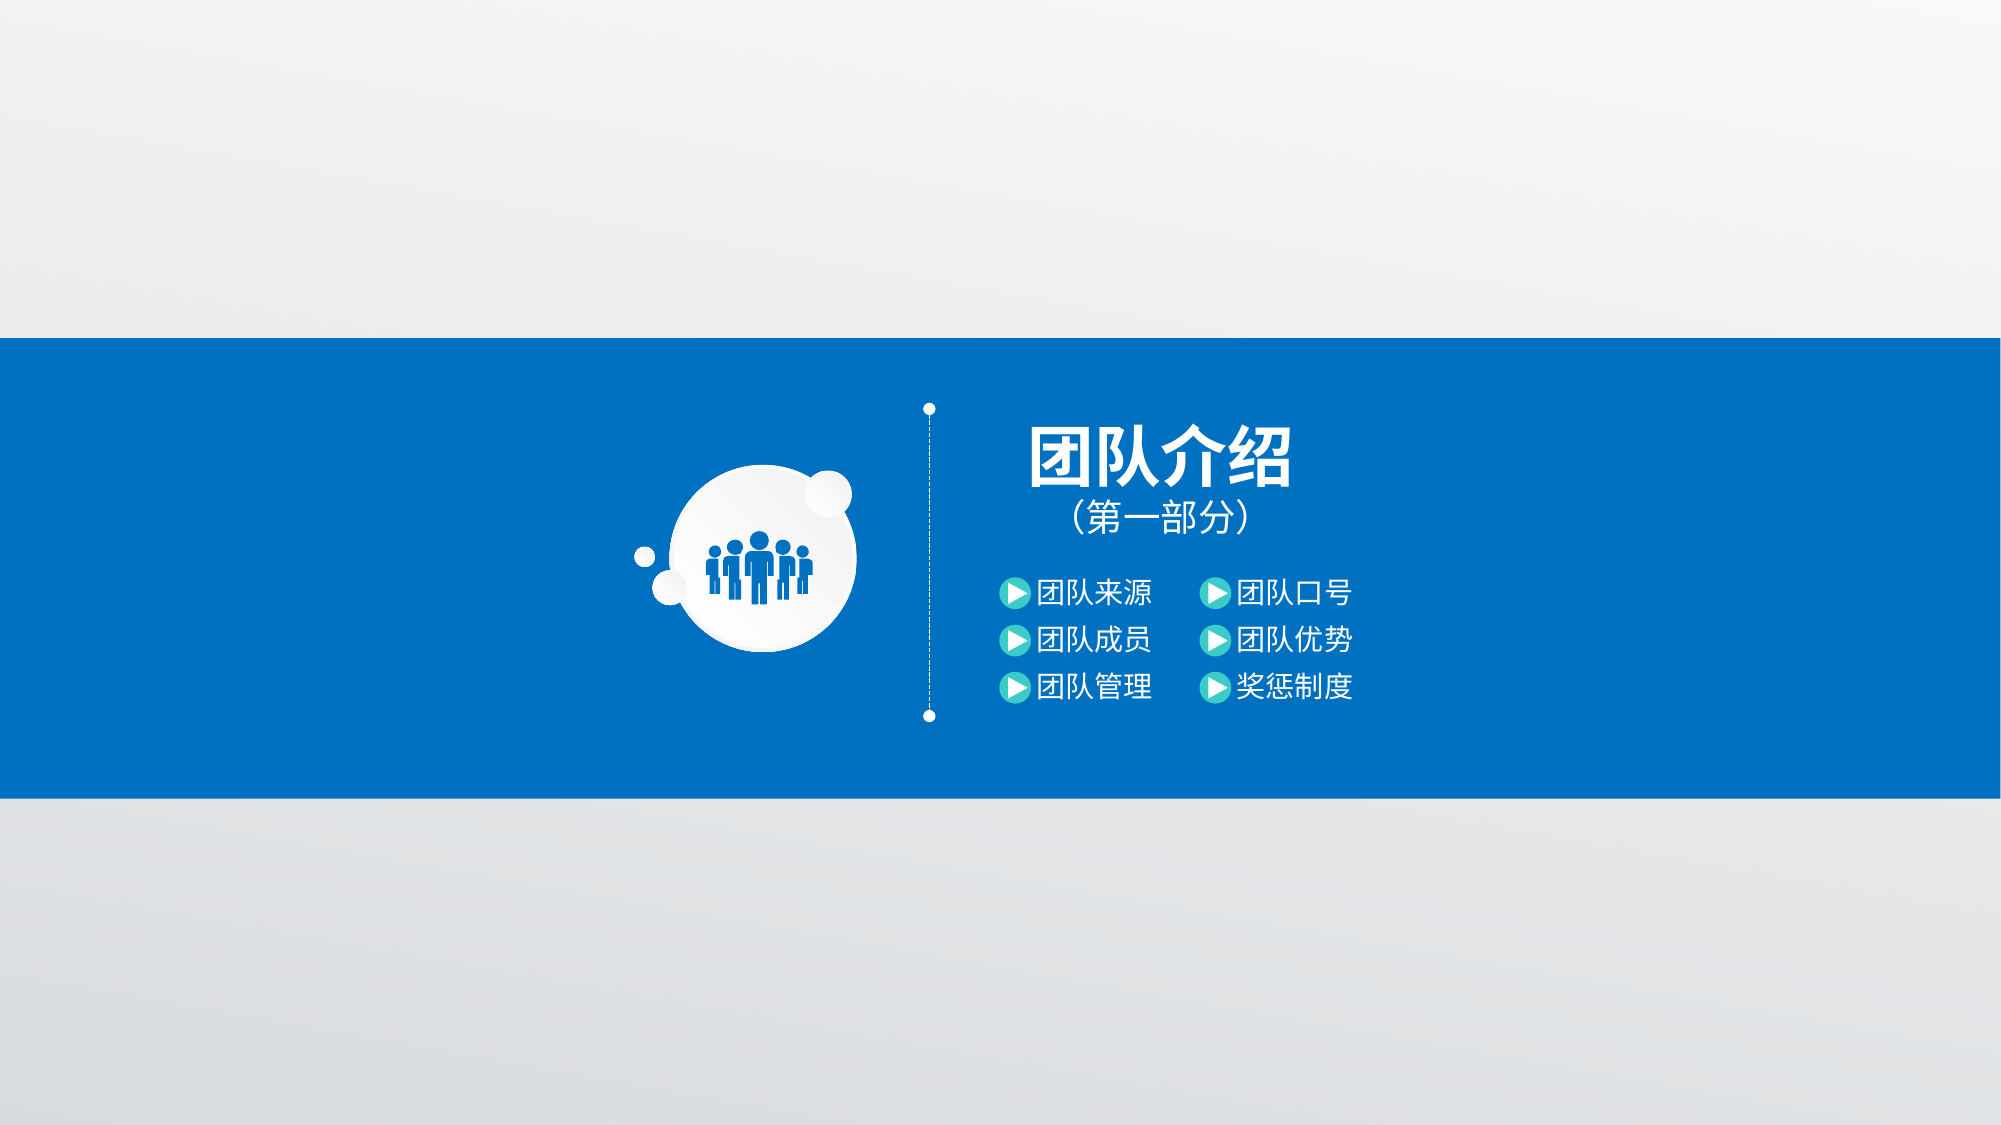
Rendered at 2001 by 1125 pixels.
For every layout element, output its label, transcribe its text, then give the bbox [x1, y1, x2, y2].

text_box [1201, 621, 1438, 658]
text_box 团队介绍 （第一部分） [988, 408, 1334, 546]
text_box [634, 546, 656, 568]
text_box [652, 569, 688, 606]
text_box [804, 470, 852, 519]
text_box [1001, 621, 1200, 658]
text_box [1001, 573, 1200, 610]
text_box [1001, 668, 1200, 705]
text_box [0, 336, 2001, 801]
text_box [1201, 573, 1438, 610]
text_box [1201, 668, 1438, 705]
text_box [669, 464, 857, 653]
